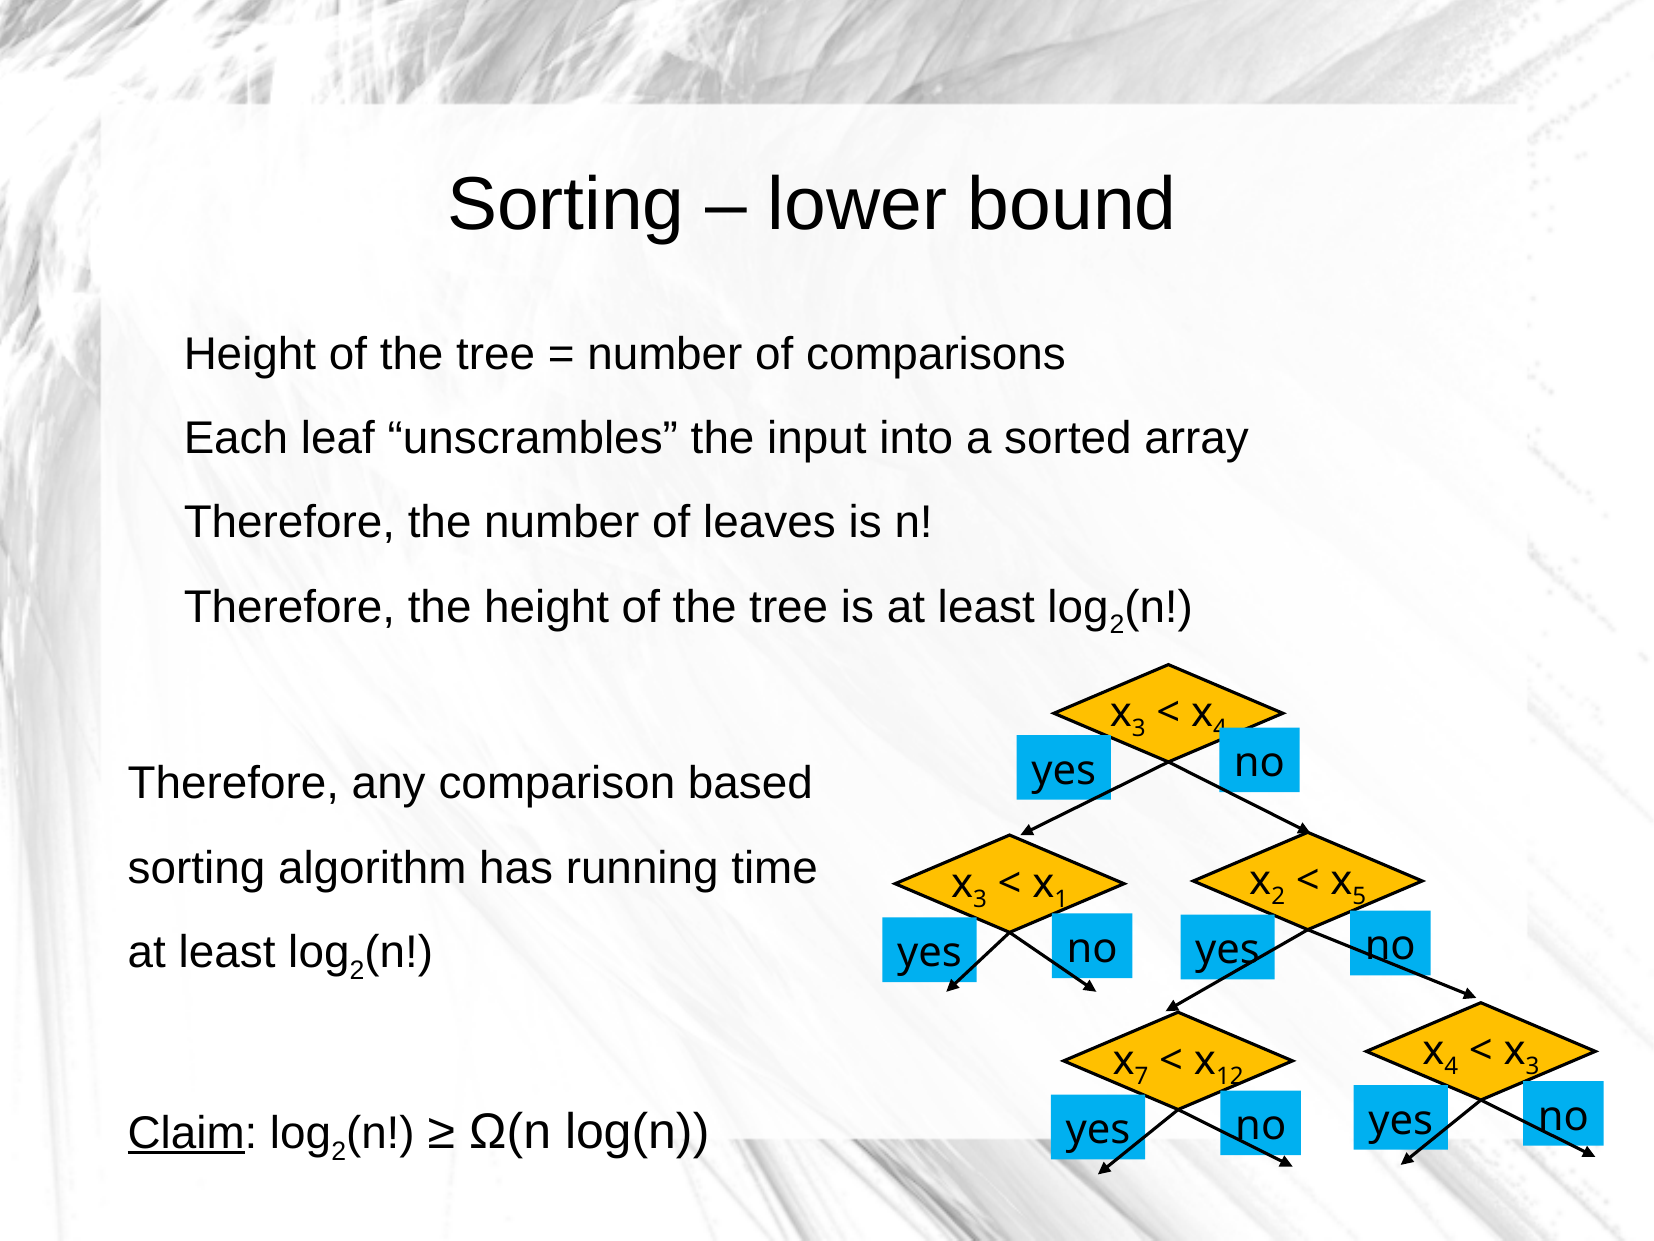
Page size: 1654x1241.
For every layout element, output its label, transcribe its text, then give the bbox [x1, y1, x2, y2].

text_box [895, 664, 1596, 1175]
list Height of the tree = number of comparisons Each leaf “unscrambles” the input into a sorted array Therefore, the number of leaves is n! Therefore, the height of the tree is at least log2(n!) Therefore, any comparison based sorting algorithm has running time at least log2(n!) Claim: log2(n!) ≥ Ω(n log(n)) [118, 319, 1571, 1109]
title Sorting – lower bound [118, 93, 1506, 299]
picture [0, 0, 1654, 1241]
